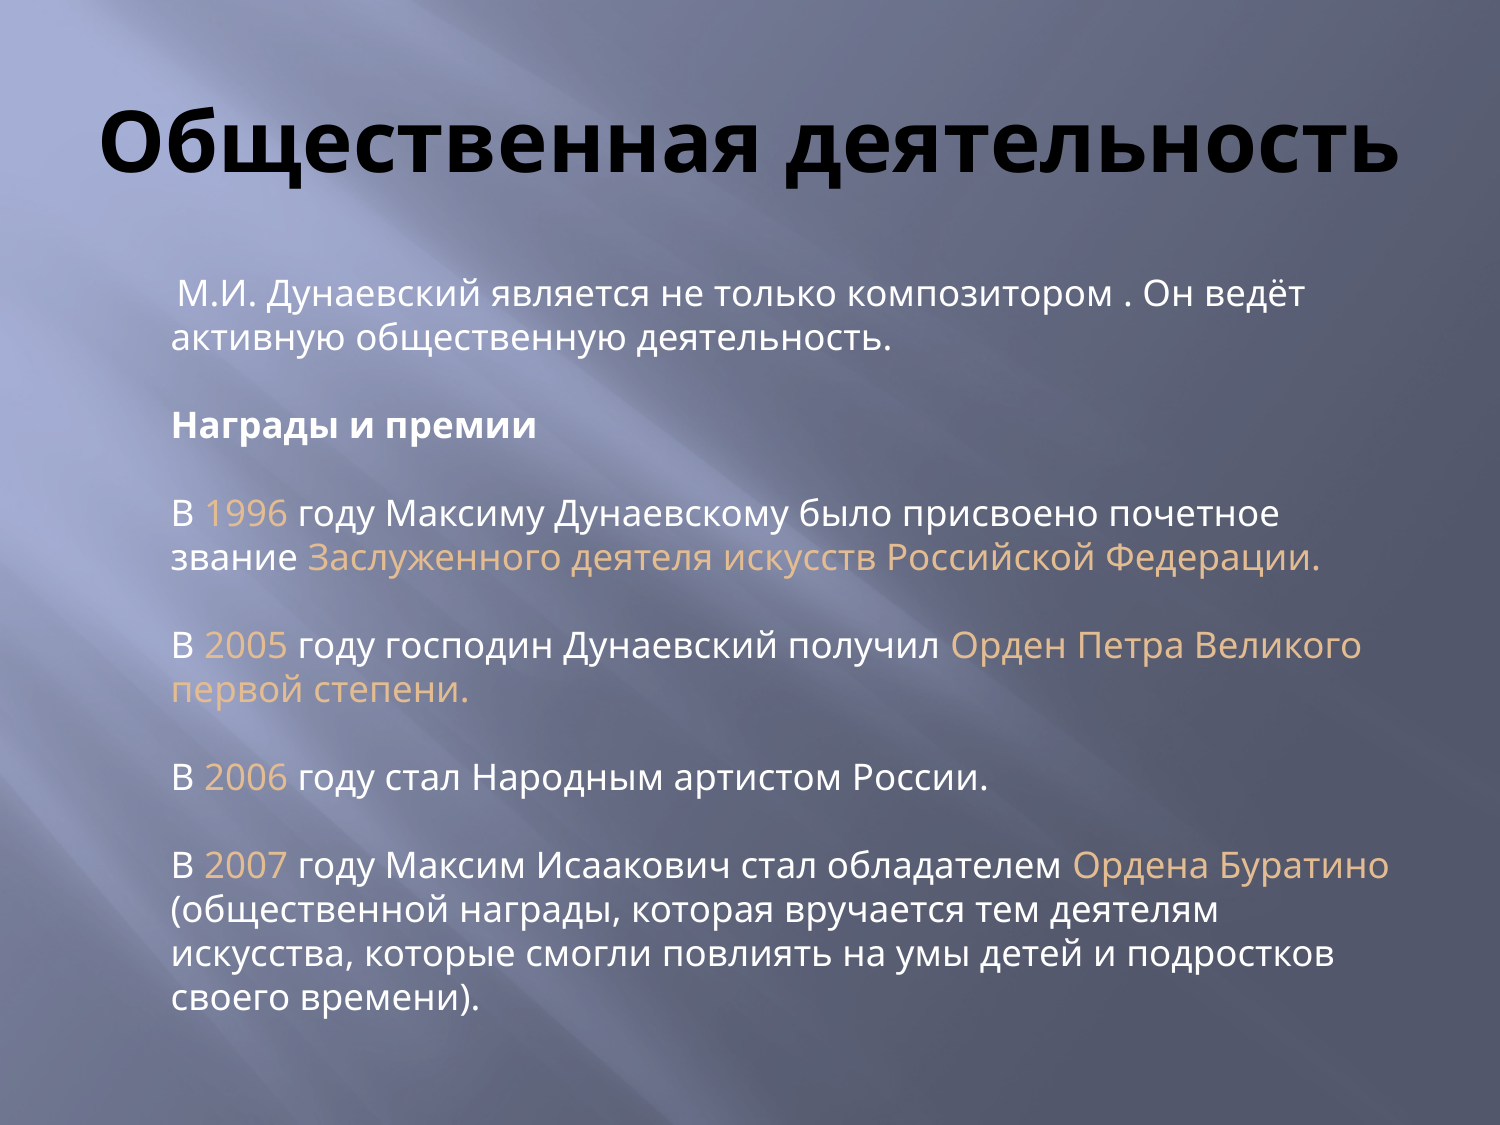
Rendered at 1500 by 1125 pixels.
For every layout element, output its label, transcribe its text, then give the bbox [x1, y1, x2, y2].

title Общественная деятельность [75, 45, 1425, 233]
list М.И. Дунаевский является не только композитором . Он ведёт активную общественную деятельность. Награды и премии В 1996 году Максиму Дунаевскому было присвоено почетное звание Заслуженного деятеля искусств Российской Федерации. В 2005 году господин Дунаевский получил Орден Петра Великого первой степени. В 2006 году стал Народным артистом России. В 2007 году Максим Исаакович стал обладателем Ордена Буратино (общественной награды, которая вручается тем деятелям искусства, которые смогли повлиять на умы детей и подростков своего времени). [75, 262, 1425, 1035]
